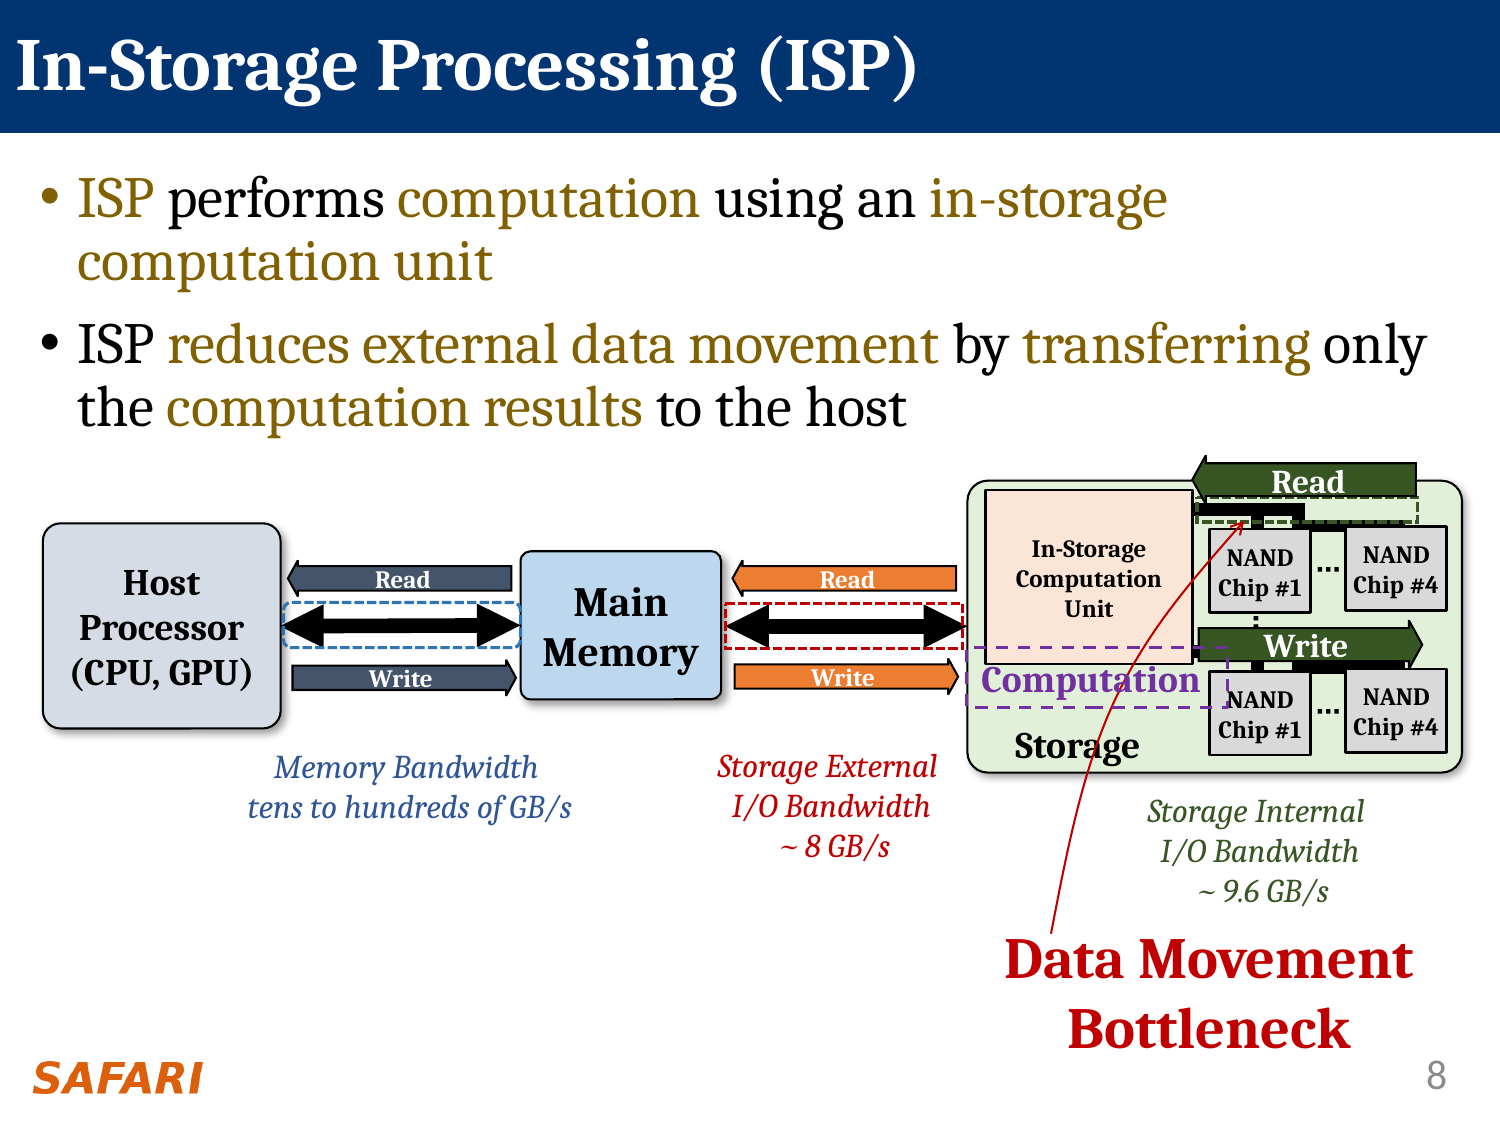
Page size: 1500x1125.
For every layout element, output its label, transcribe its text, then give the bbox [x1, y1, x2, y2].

text_box [1054, 775, 1126, 912]
text_box Data Movement Bottleneck [940, 912, 1479, 1068]
text_box Read [731, 559, 958, 597]
text_box Read [286, 559, 513, 597]
text_box Write [733, 657, 960, 696]
text_box Read [1191, 454, 1417, 480]
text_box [967, 480, 1463, 775]
text_box Storage External I/O Bandwidth ~ 8 GB/s [698, 736, 965, 872]
list ISP performs computation using an in-storage computation unit ISP reduces external data movement by transferring only the computation results to the host [24, 159, 1476, 1043]
text_box Write [291, 659, 518, 697]
text_box [282, 601, 522, 649]
picture [31, 1052, 209, 1104]
title In-Storage Processing (ISP) [0, 0, 1500, 133]
text_box Host Processor (CPU, GPU) [41, 522, 282, 730]
text_box Memory Bandwidth tens to hundreds of GB/s [223, 737, 597, 833]
text_box [724, 603, 964, 650]
text_box Storage Internal I/O Bandwidth ~ 9.6 GB/s [1126, 781, 1394, 912]
text_box Main Memory [519, 550, 723, 701]
